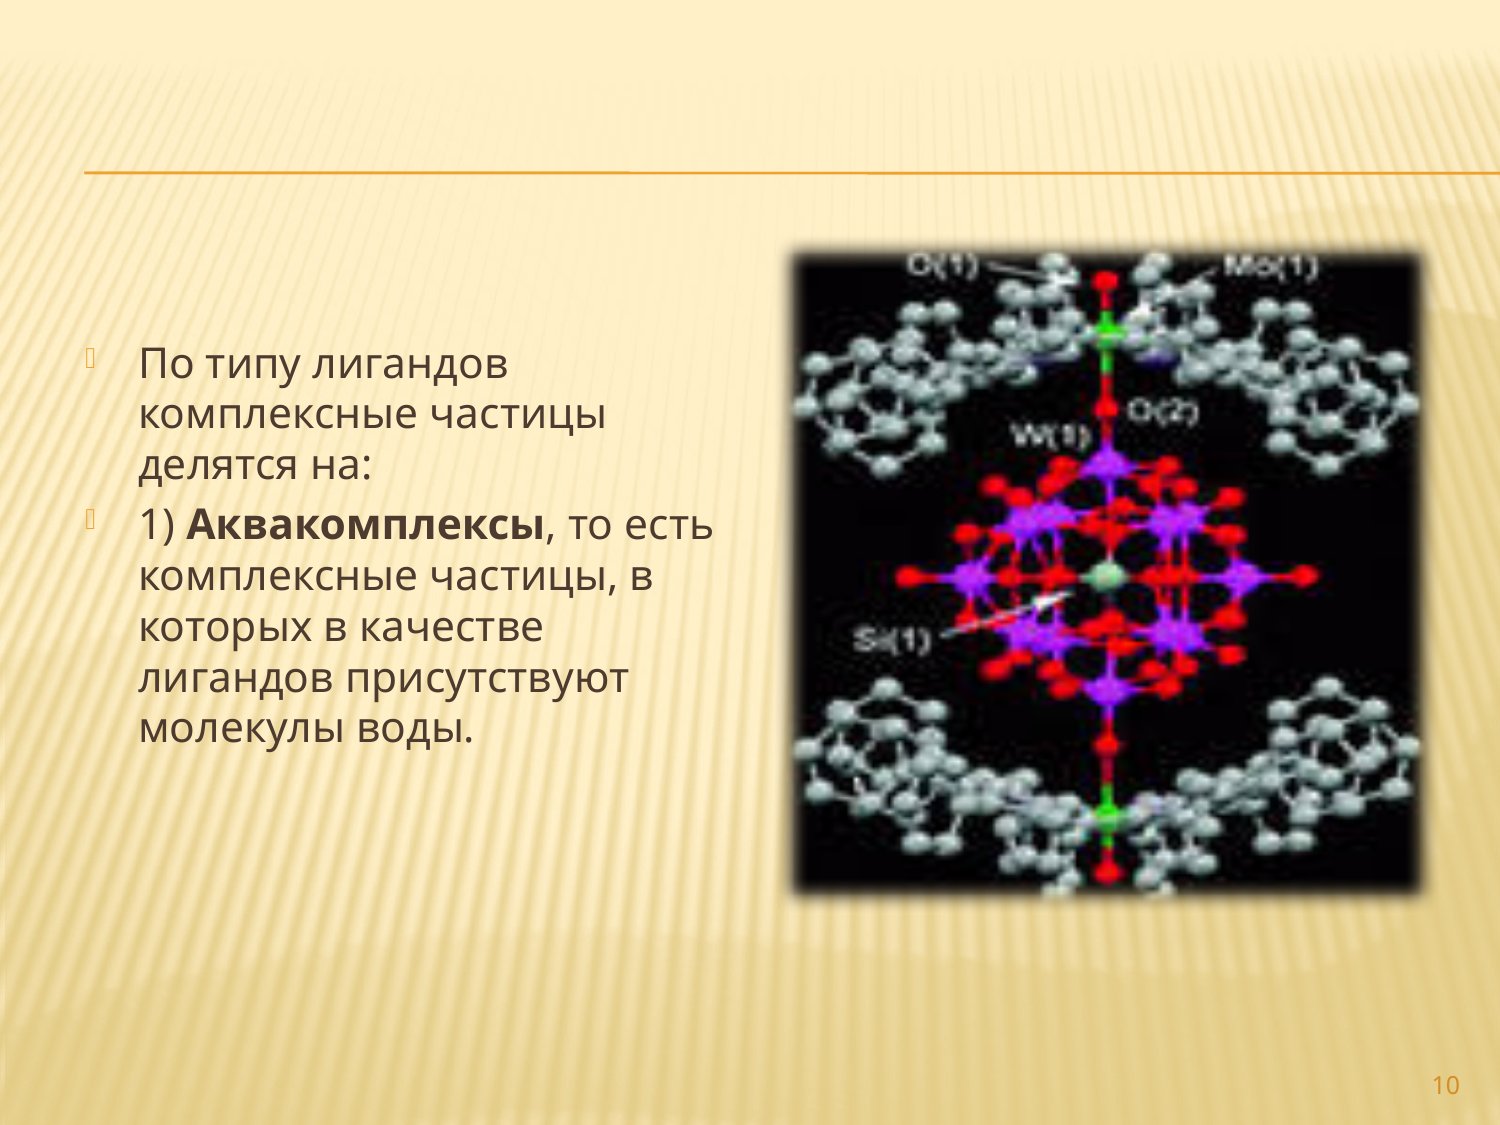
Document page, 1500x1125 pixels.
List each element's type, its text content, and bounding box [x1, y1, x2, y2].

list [773, 234, 1440, 915]
slide_number 10 [1350, 1062, 1475, 1103]
list По типу лигандов комплексные частицы делятся на: 1) Аквакомплексы, то есть комплексные частицы, в которых в качестве лигандов присутствуют молекулы воды. [70, 327, 759, 762]
